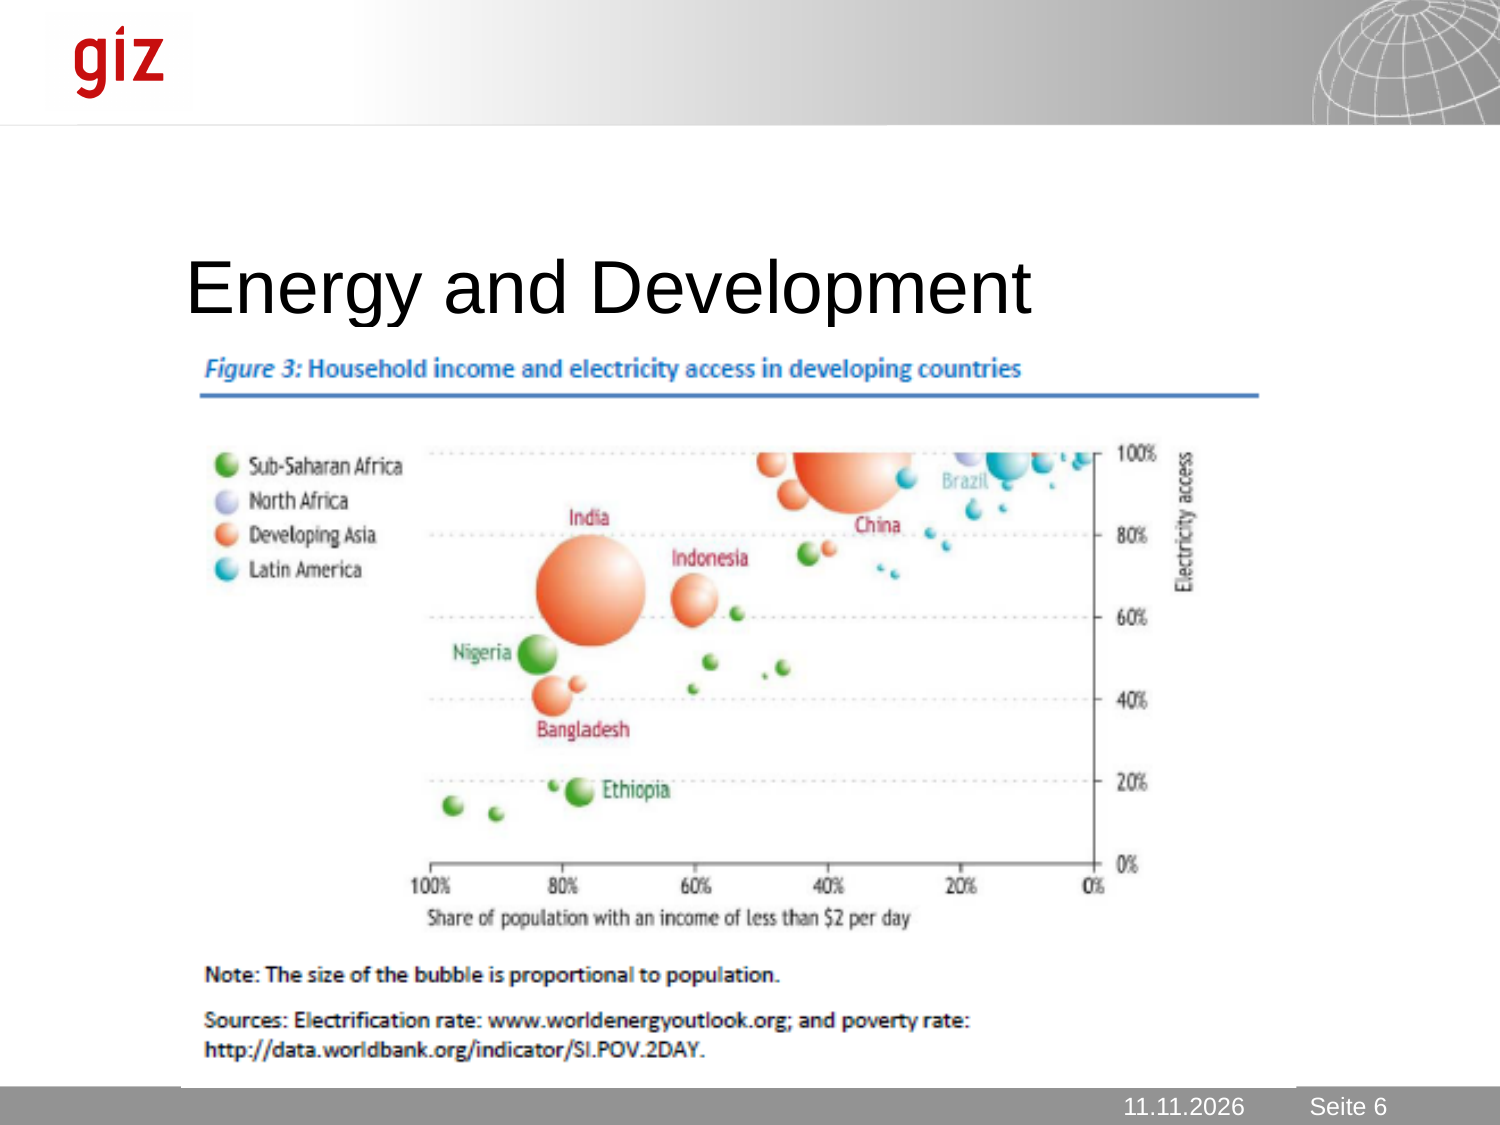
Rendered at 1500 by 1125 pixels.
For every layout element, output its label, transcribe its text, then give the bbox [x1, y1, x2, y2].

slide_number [1108, 1082, 1322, 1125]
title Energy and Development [170, 231, 1325, 334]
picture [1311, 0, 1500, 125]
picture [45, 12, 193, 111]
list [180, 327, 1297, 1088]
